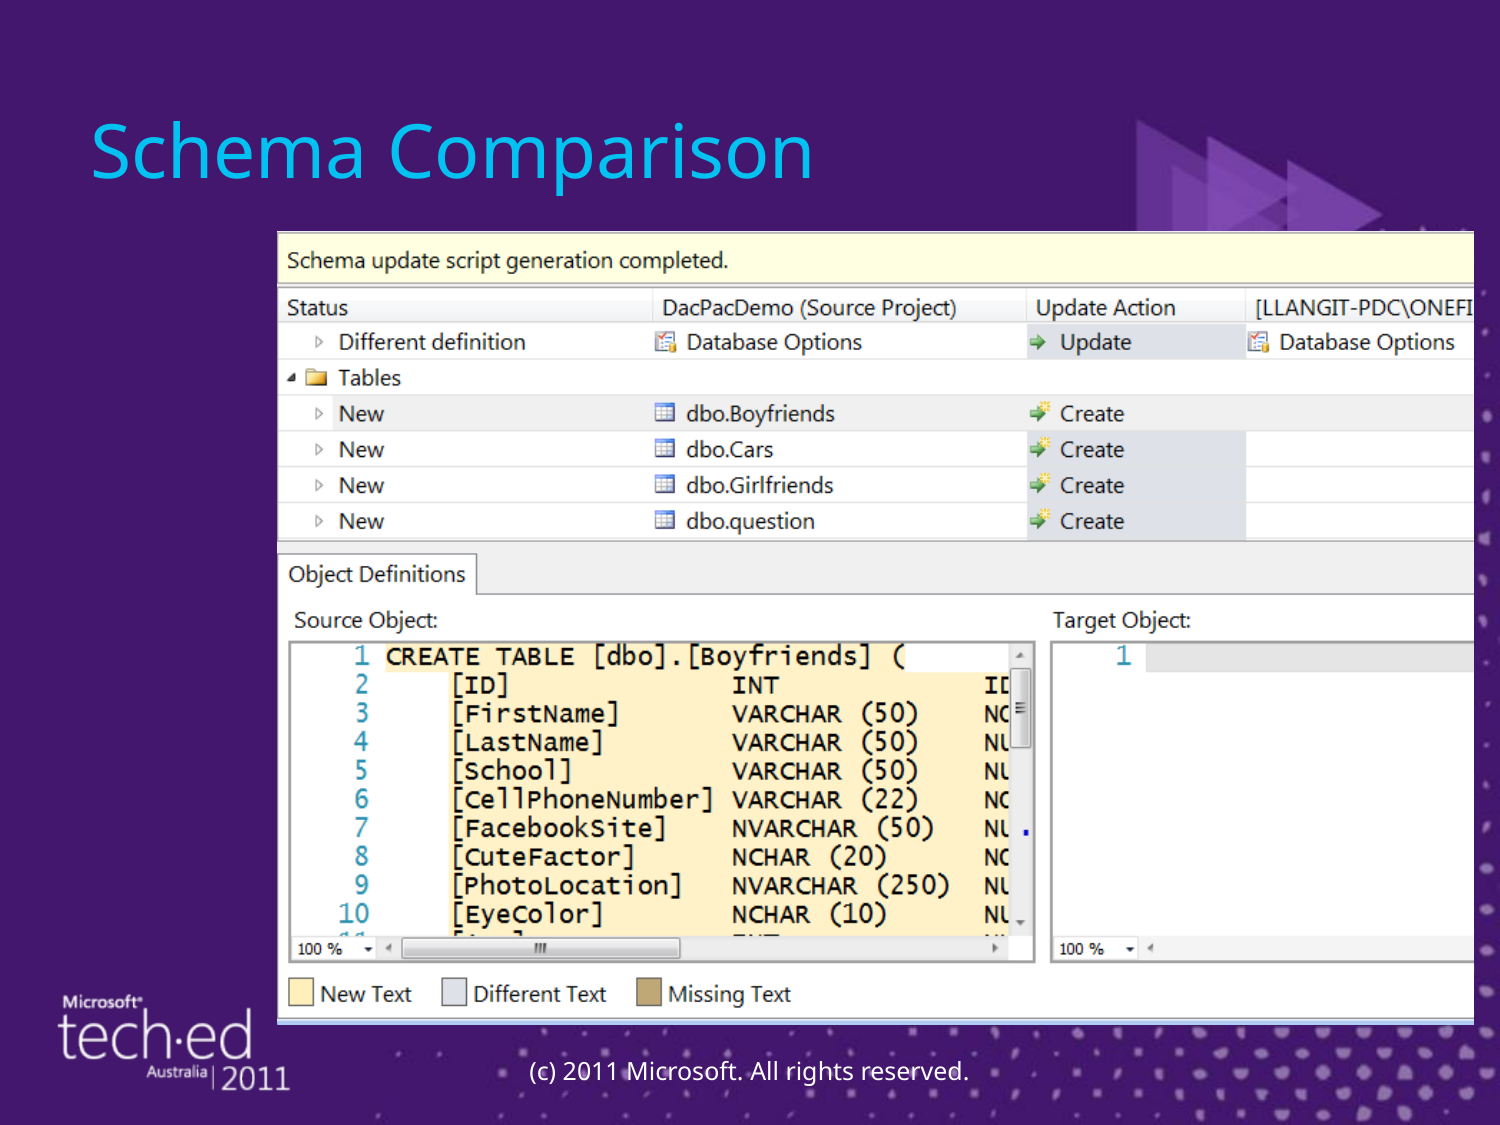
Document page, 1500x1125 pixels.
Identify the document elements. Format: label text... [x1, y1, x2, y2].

picture [0, 0, 1500, 1125]
title Schema Comparison [75, 54, 1425, 243]
footer (c) 2011 Microsoft. All rights reserved. [512, 1042, 988, 1103]
